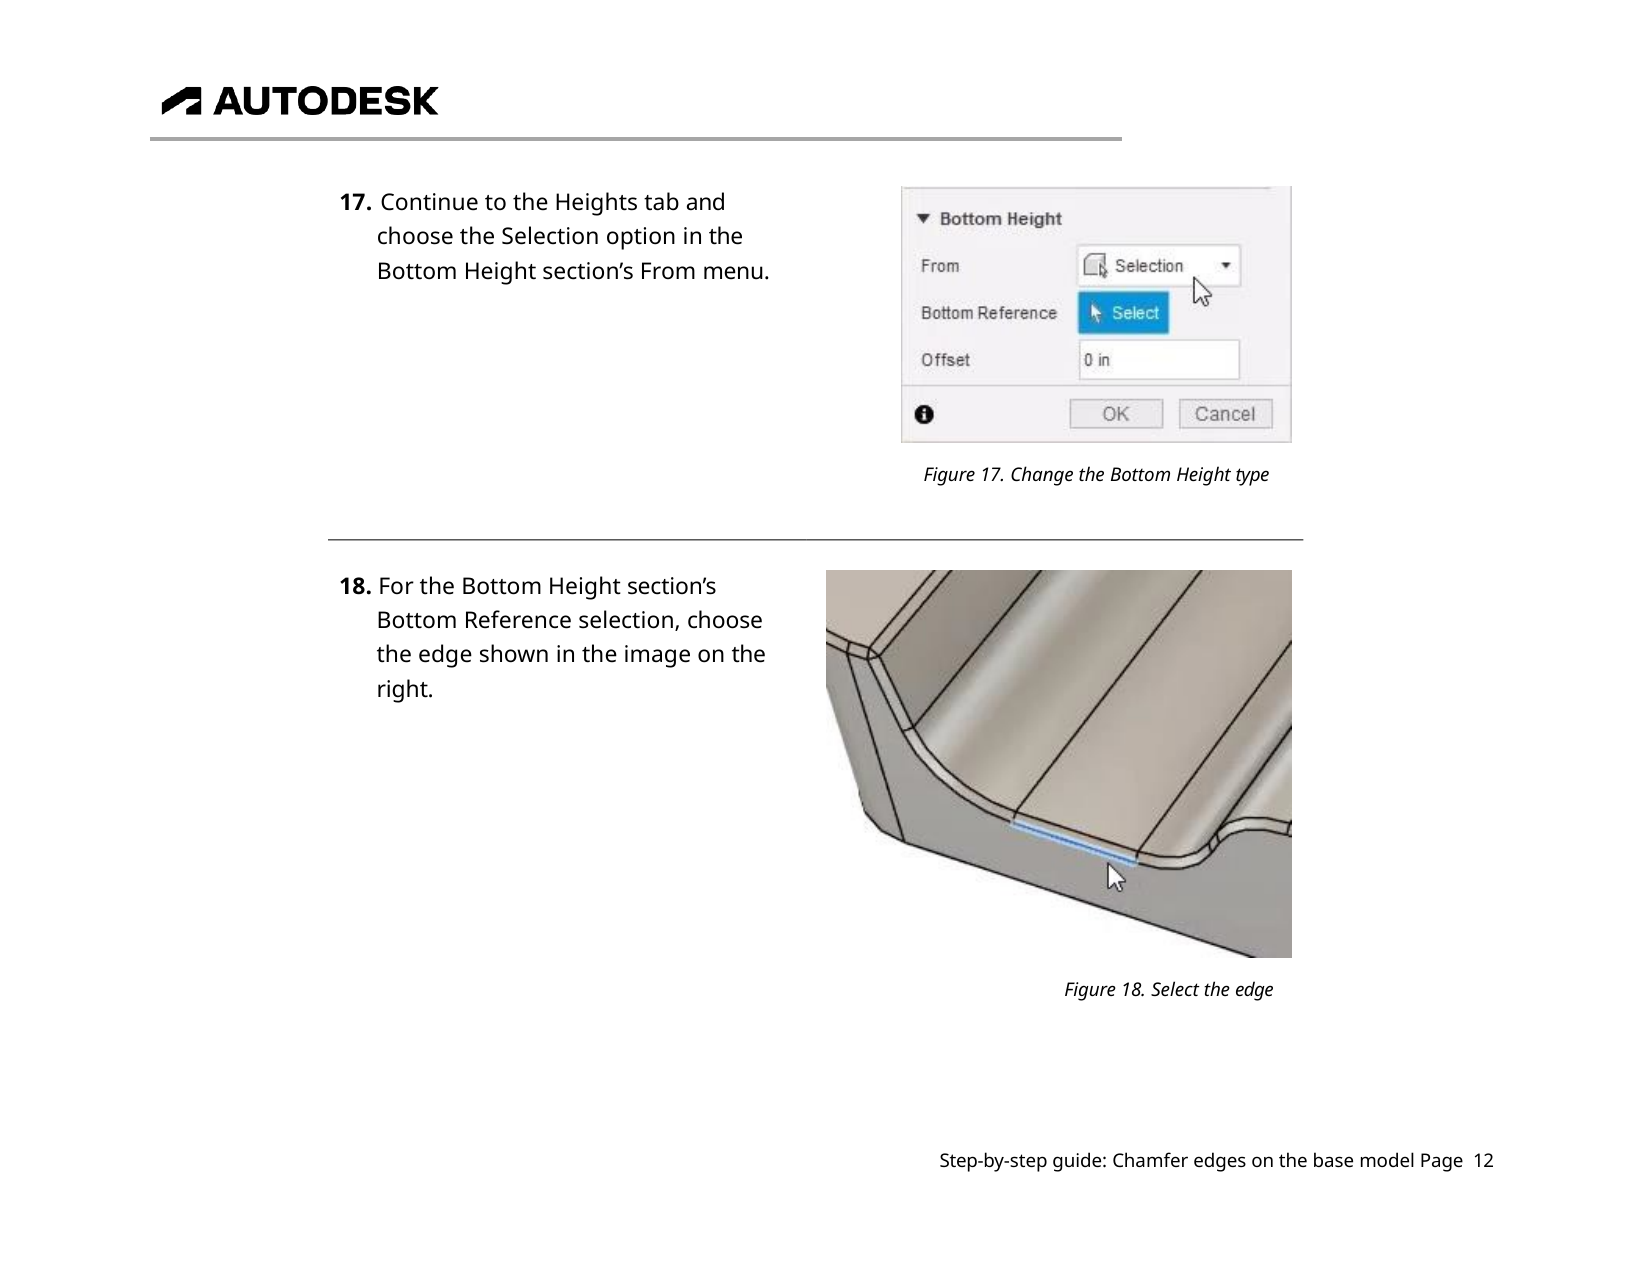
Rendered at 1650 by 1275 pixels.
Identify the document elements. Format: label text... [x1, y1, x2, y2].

picture [161, 86, 439, 115]
text_box 18. For the Bottom Height section’s Bottom Reference selection, choose the edge shown in the image on the right. [337, 562, 767, 702]
text_box Figure 18. Select the edge [1062, 976, 1295, 1001]
picture [825, 569, 1292, 958]
text_box 17. Continue to the Heights tab and choose the Selection option in the Bottom Height section’s From menu. [337, 178, 774, 284]
slide_number Step-by-step guide: Chamfer edges on the base model Page 20 [937, 1145, 1509, 1275]
picture [900, 186, 1292, 443]
text_box Figure 17. Change the Bottom Height type [921, 460, 1294, 486]
